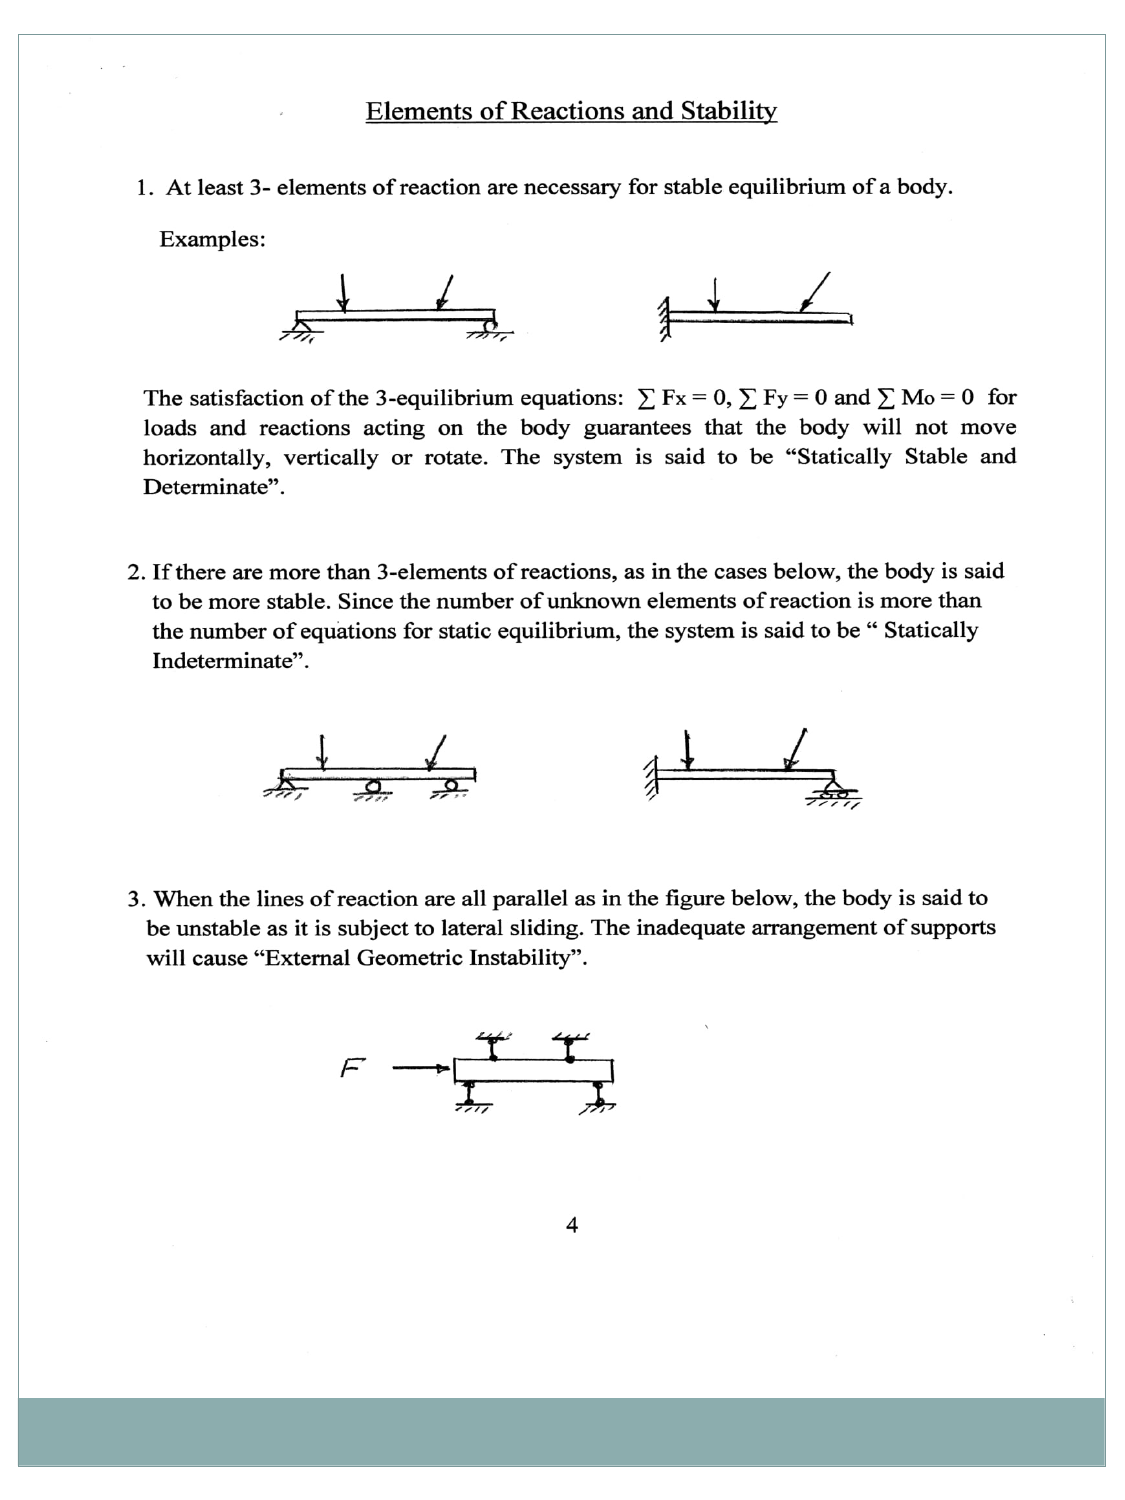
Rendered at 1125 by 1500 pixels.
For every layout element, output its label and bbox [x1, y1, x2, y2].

picture [36, 37, 1094, 1376]
